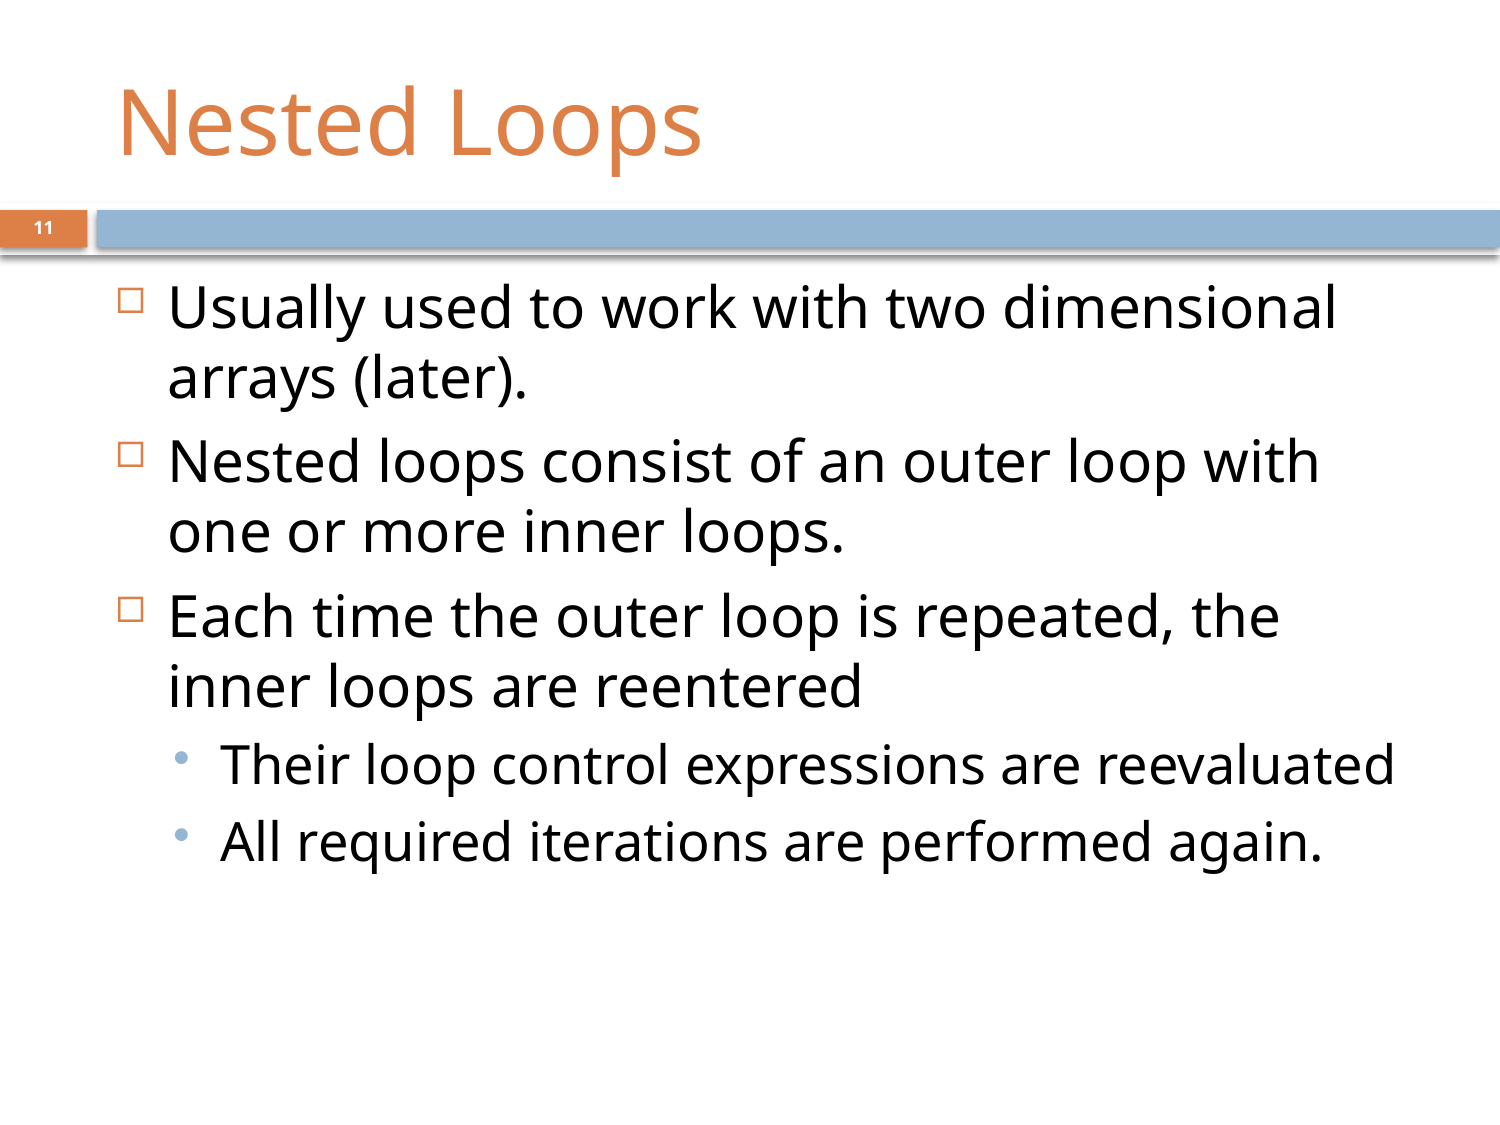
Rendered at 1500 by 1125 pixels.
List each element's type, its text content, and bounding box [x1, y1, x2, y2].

list Usually used to work with two dimensional arrays (later). Nested loops consist of an outer loop with one or more inner loops. Each time the outer loop is repeated, the inner loops are reentered Their loop control expressions are reevaluated All required iterations are performed again. [100, 262, 1438, 1000]
slide_number 11 [0, 208, 88, 249]
title Nested Loops [100, 37, 1438, 200]
